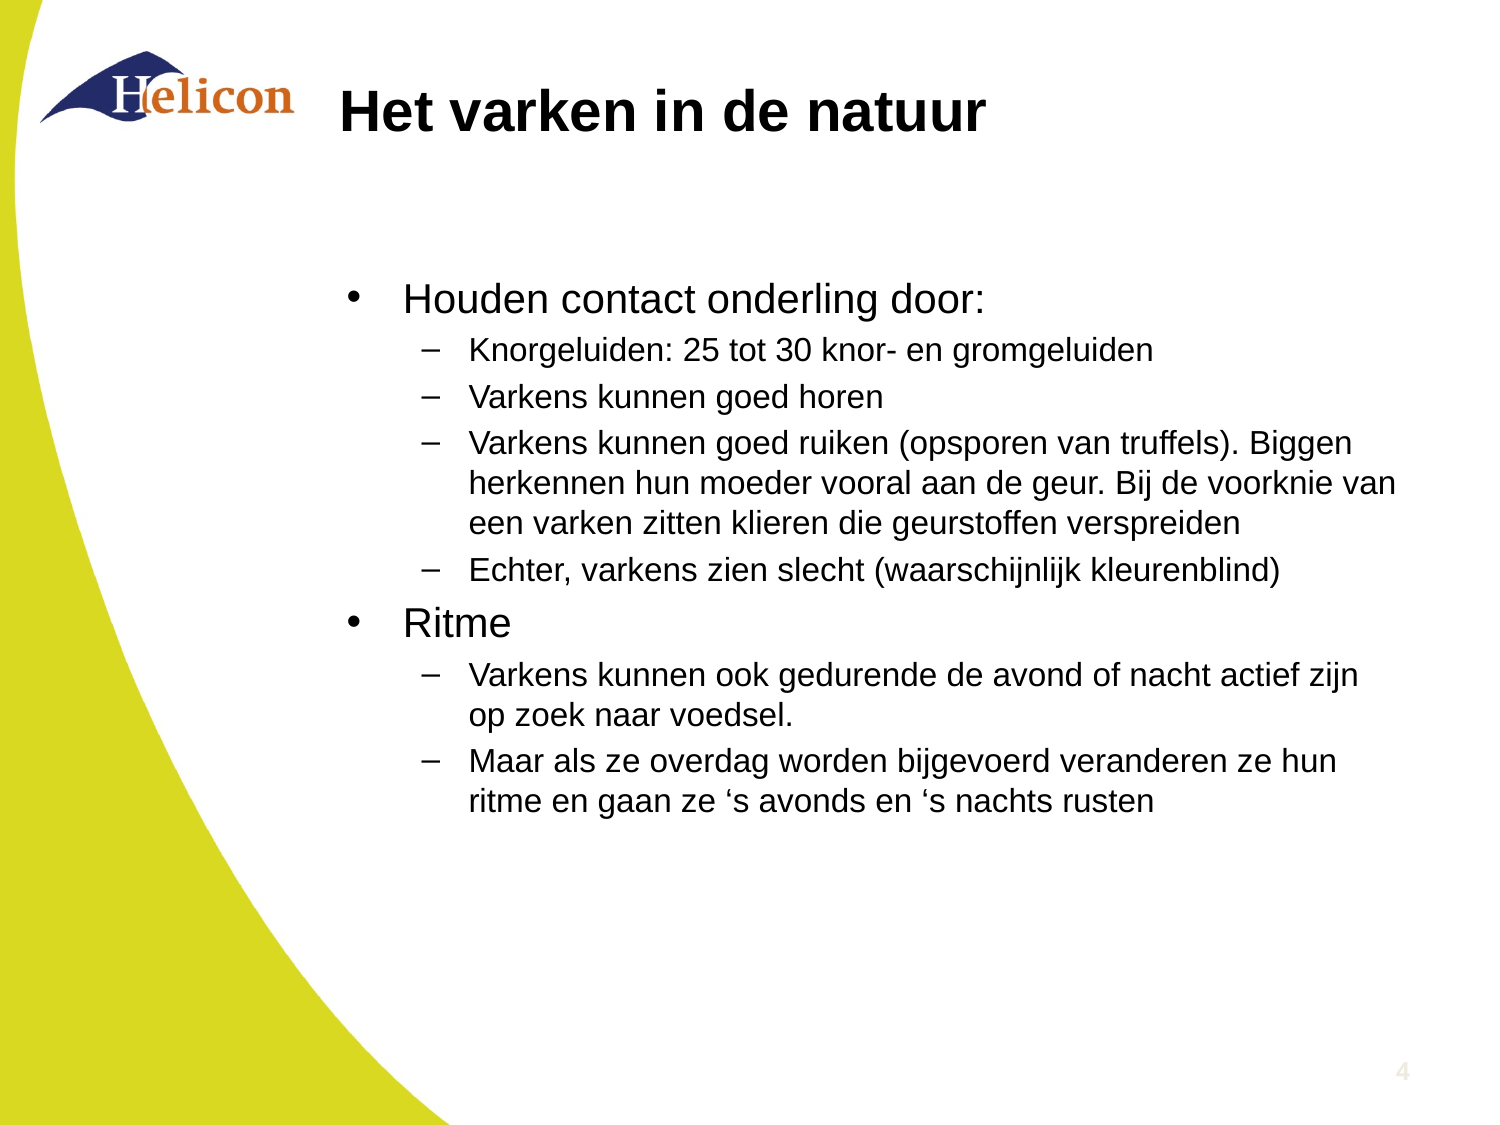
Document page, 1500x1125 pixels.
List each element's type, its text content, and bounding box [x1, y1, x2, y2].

list Houden contact onderling door: Knorgeluiden: 25 tot 30 knor- en gromgeluiden Varkens kunnen goed horen Varkens kunnen goed ruiken (opsporen van truffels). Biggen herkennen hun moeder vooral aan de geur. Bij de voorknie van een varken zitten klieren die geurstoffen verspreiden Echter, varkens zien slecht (waarschijnlijk kleurenblind) Ritme Varkens kunnen ook gedurende de avond of nacht actief zijn op zoek naar voedsel. Maar als ze overdag worden bijgevoerd veranderen ze hun ritme en gaan ze ‘s avonds en ‘s nachts rusten [331, 264, 1421, 1073]
title Het varken in de natuur [324, 54, 1415, 161]
slide_number 4 [1074, 1042, 1425, 1103]
picture [0, 0, 1500, 1125]
